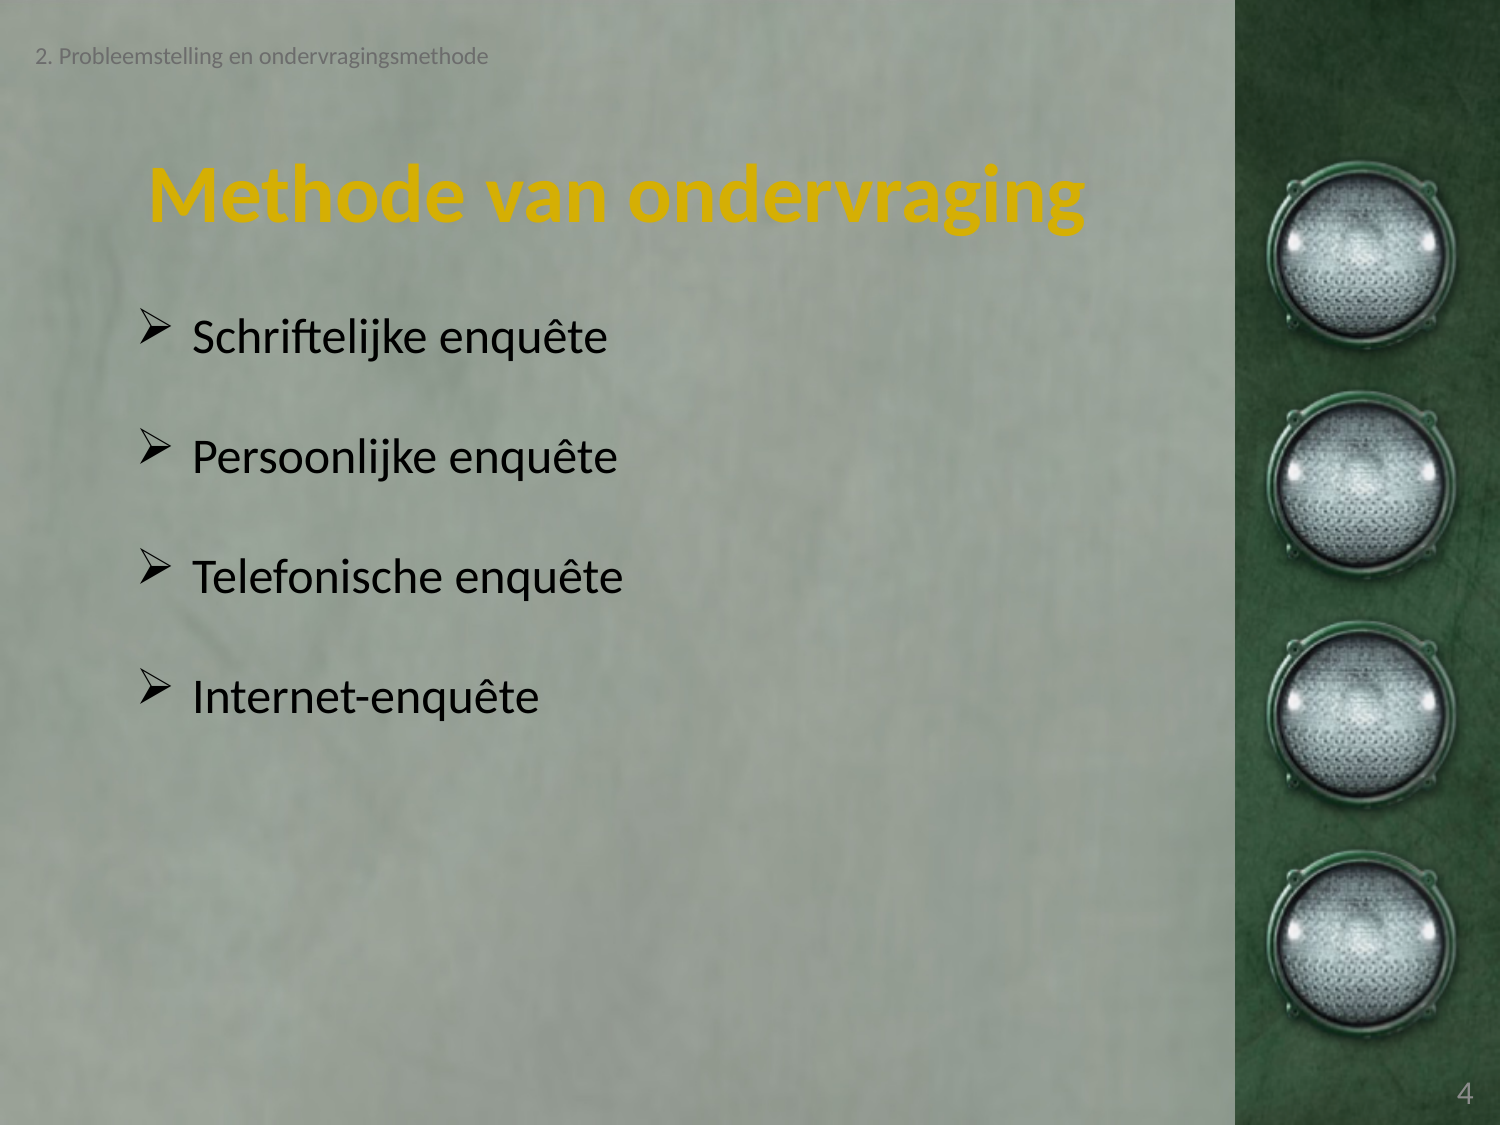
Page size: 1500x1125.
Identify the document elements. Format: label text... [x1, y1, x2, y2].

text_box Schriftelijke enquête Persoonlijke enquête Telefonische enquête Internet-enquête [121, 295, 1198, 731]
subtitle Methode van ondervraging [0, 131, 1229, 276]
title 2. Probleemstelling en ondervragingsmethode [19, 32, 765, 77]
picture [0, 0, 1500, 1125]
